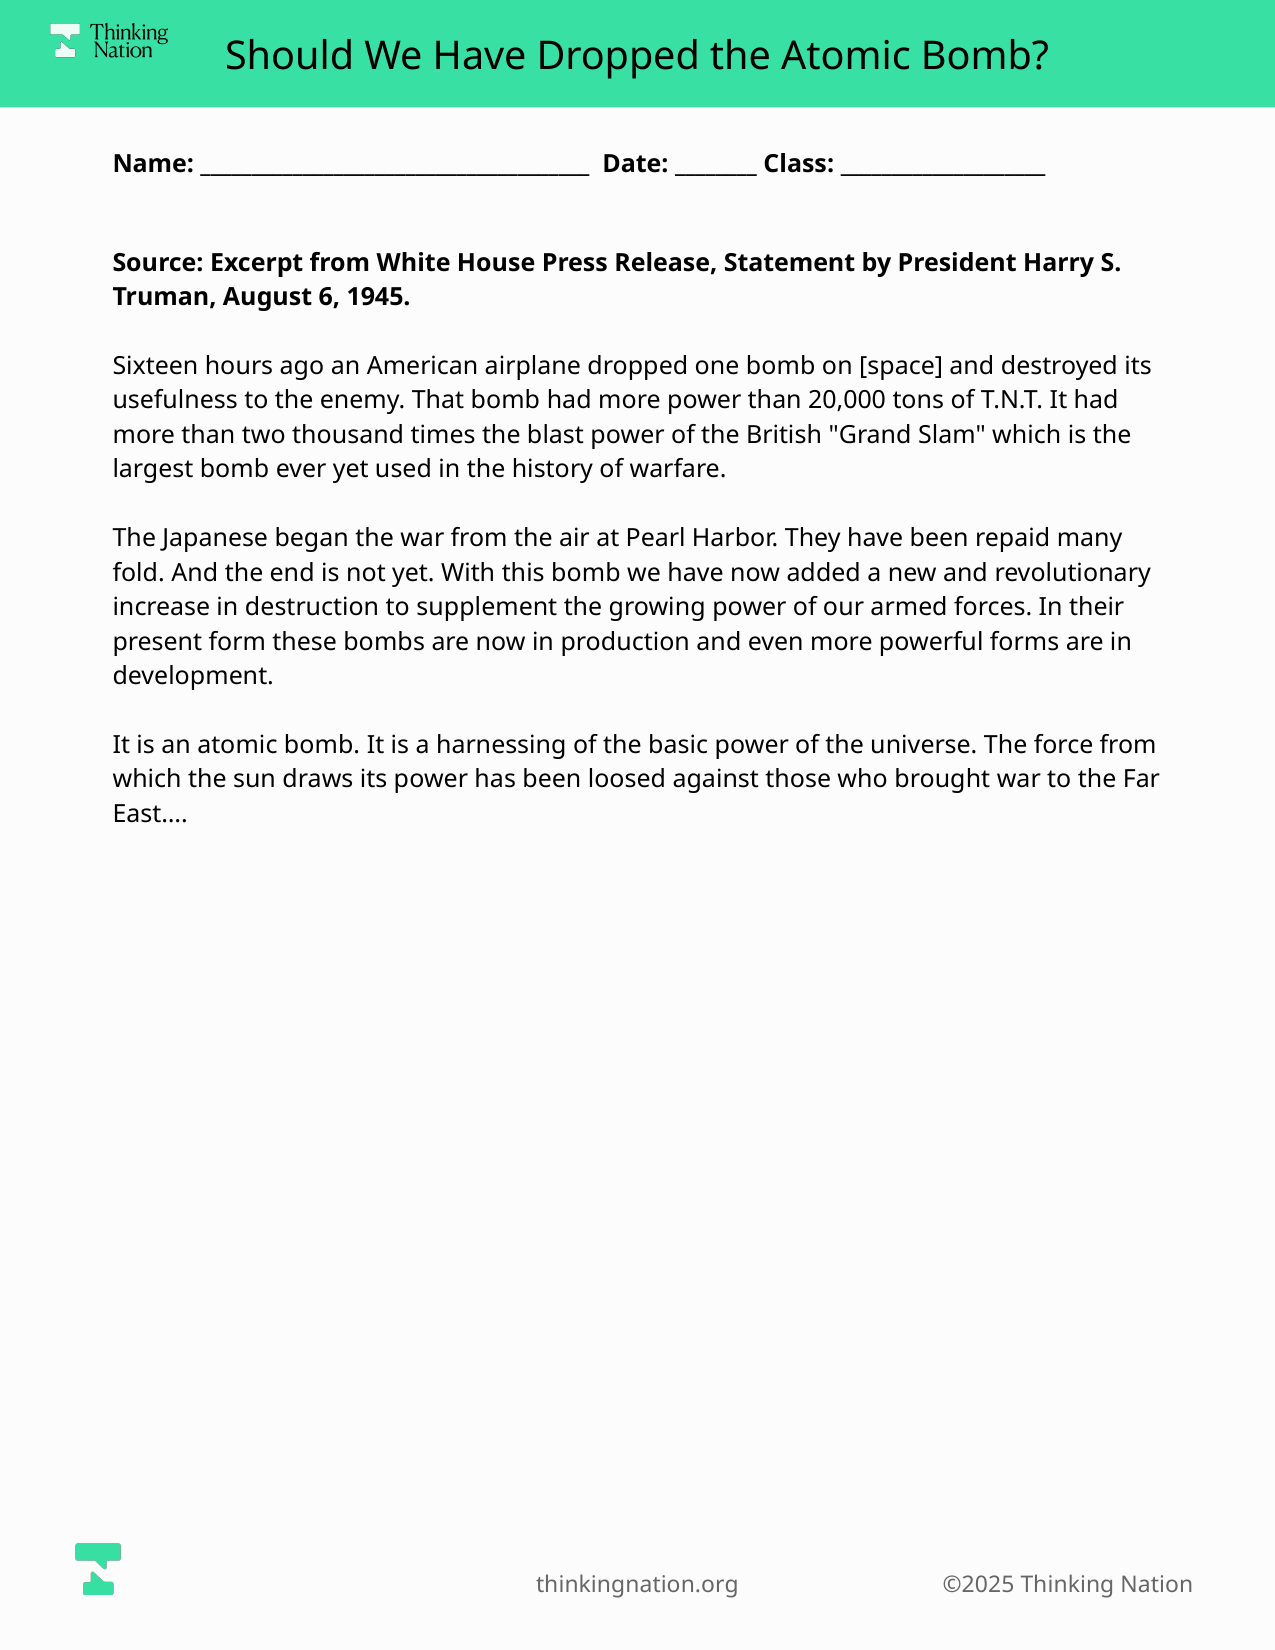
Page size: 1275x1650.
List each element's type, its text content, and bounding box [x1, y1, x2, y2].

picture [36, 12, 172, 69]
text_box Name: ______________________________________ Date: ________ Class: ____________________ Source: Excerpt from White House Press Release, Statement by President Harry S. Truman, August 6, 1945. Sixteen hours ago an American airplane dropped one bomb on [space] and destroyed its usefulness to the enemy. That bomb had more power than 20,000 tons of T.N.T. It had more than two thousand times the blast power of the British "Grand Slam" which is the largest bomb ever yet used in the history of warfare. The Japanese began the war from the air at Pearl Harbor. They have been repaid many fold. And the end is not yet. With this bomb we have now added a new and revolutionary increase in destruction to supplement the growing power of our armed forces. In their present form these bombs are now in production and even more powerful forms are in development. It is an atomic bomb. It is a harnessing of the basic power of the universe. The force from which the sun draws its power has been loosed against those who brought war to the Far East…. [97, 132, 1178, 1049]
text_box ©2025 Thinking Nation [907, 1553, 1210, 1605]
picture [62, 1533, 134, 1605]
text_box Should We Have Dropped the Atomic Bomb? [0, 0, 1275, 108]
text_box thinkingnation.org [486, 1553, 789, 1605]
